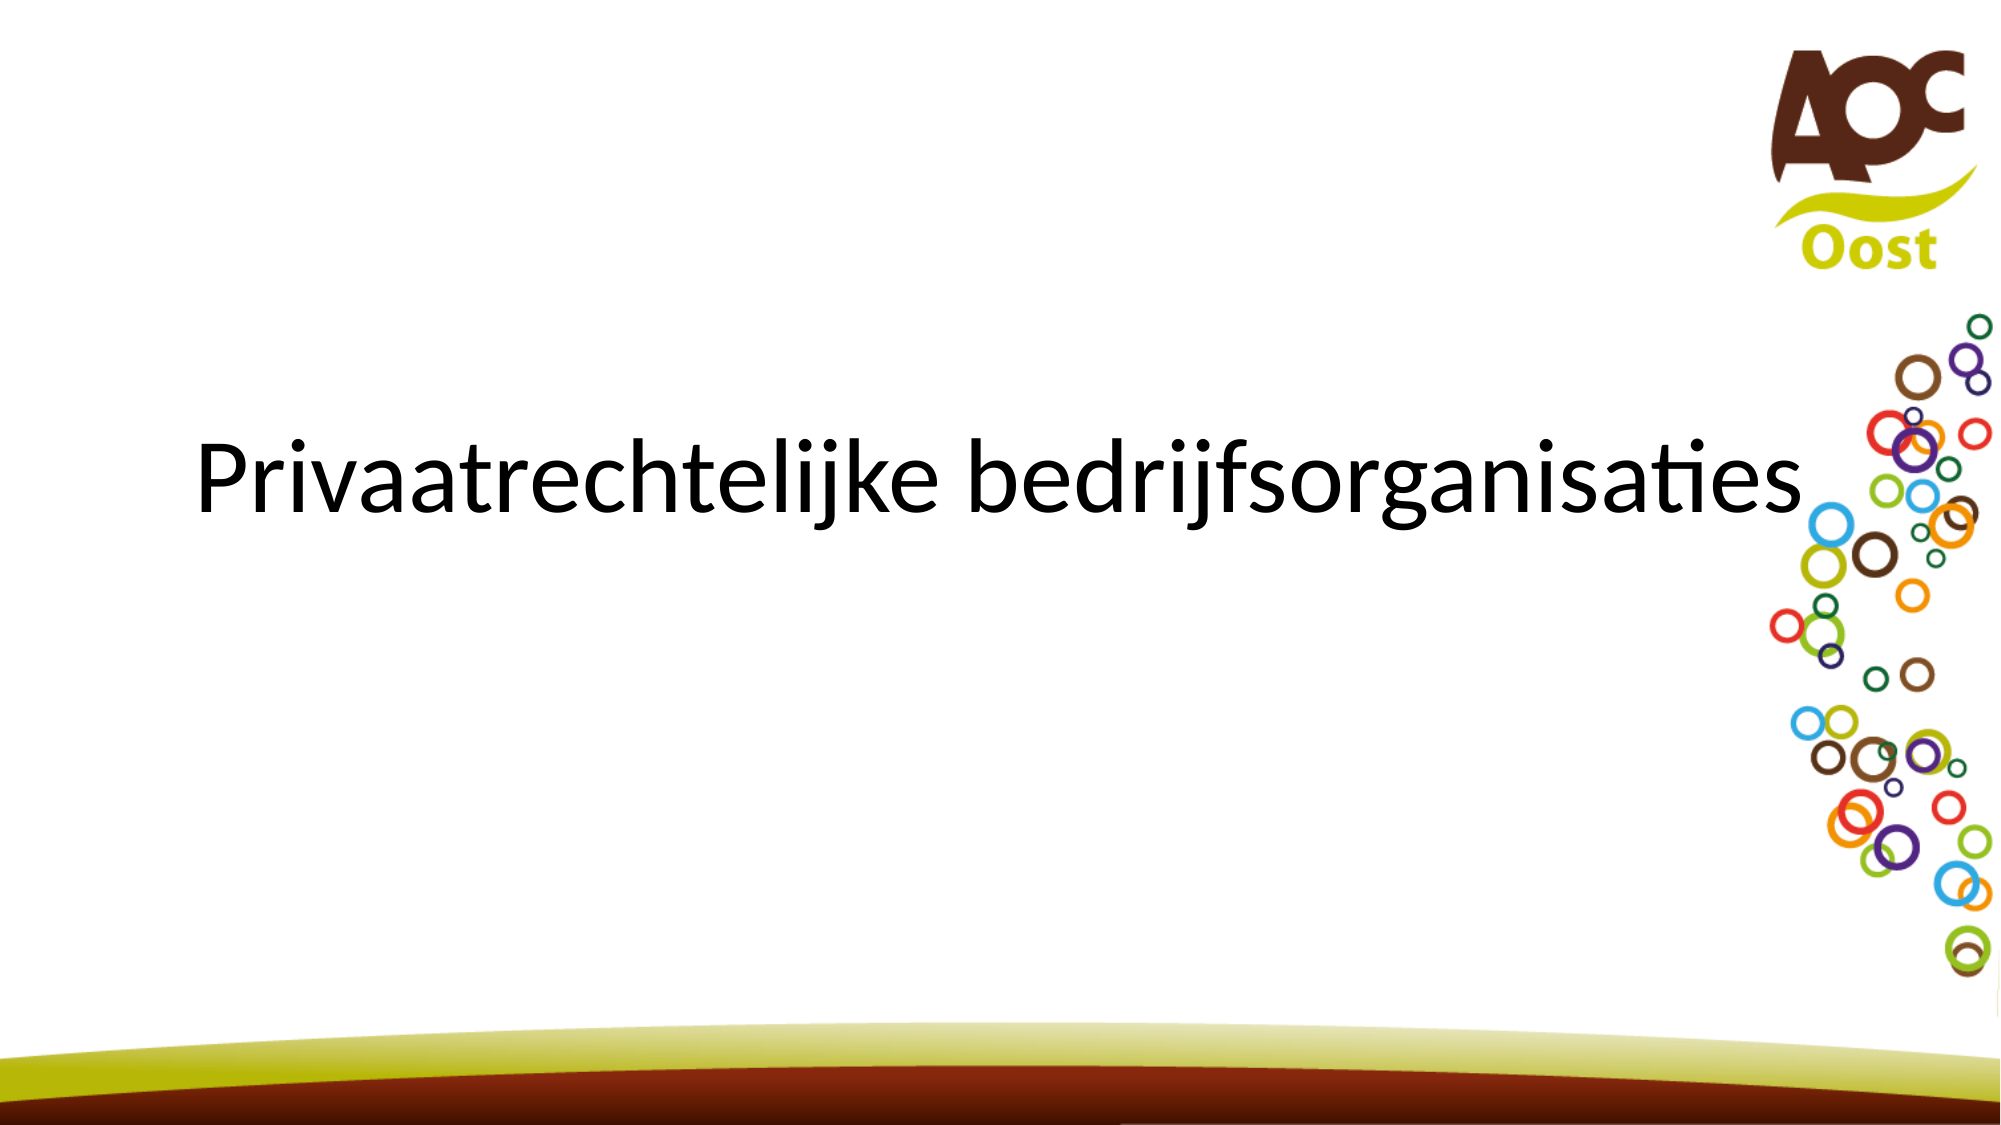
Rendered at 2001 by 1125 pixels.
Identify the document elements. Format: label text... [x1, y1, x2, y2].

title Privaatrechtelijke bedrijfsorganisaties [150, 349, 1850, 591]
picture [0, 0, 2001, 1125]
